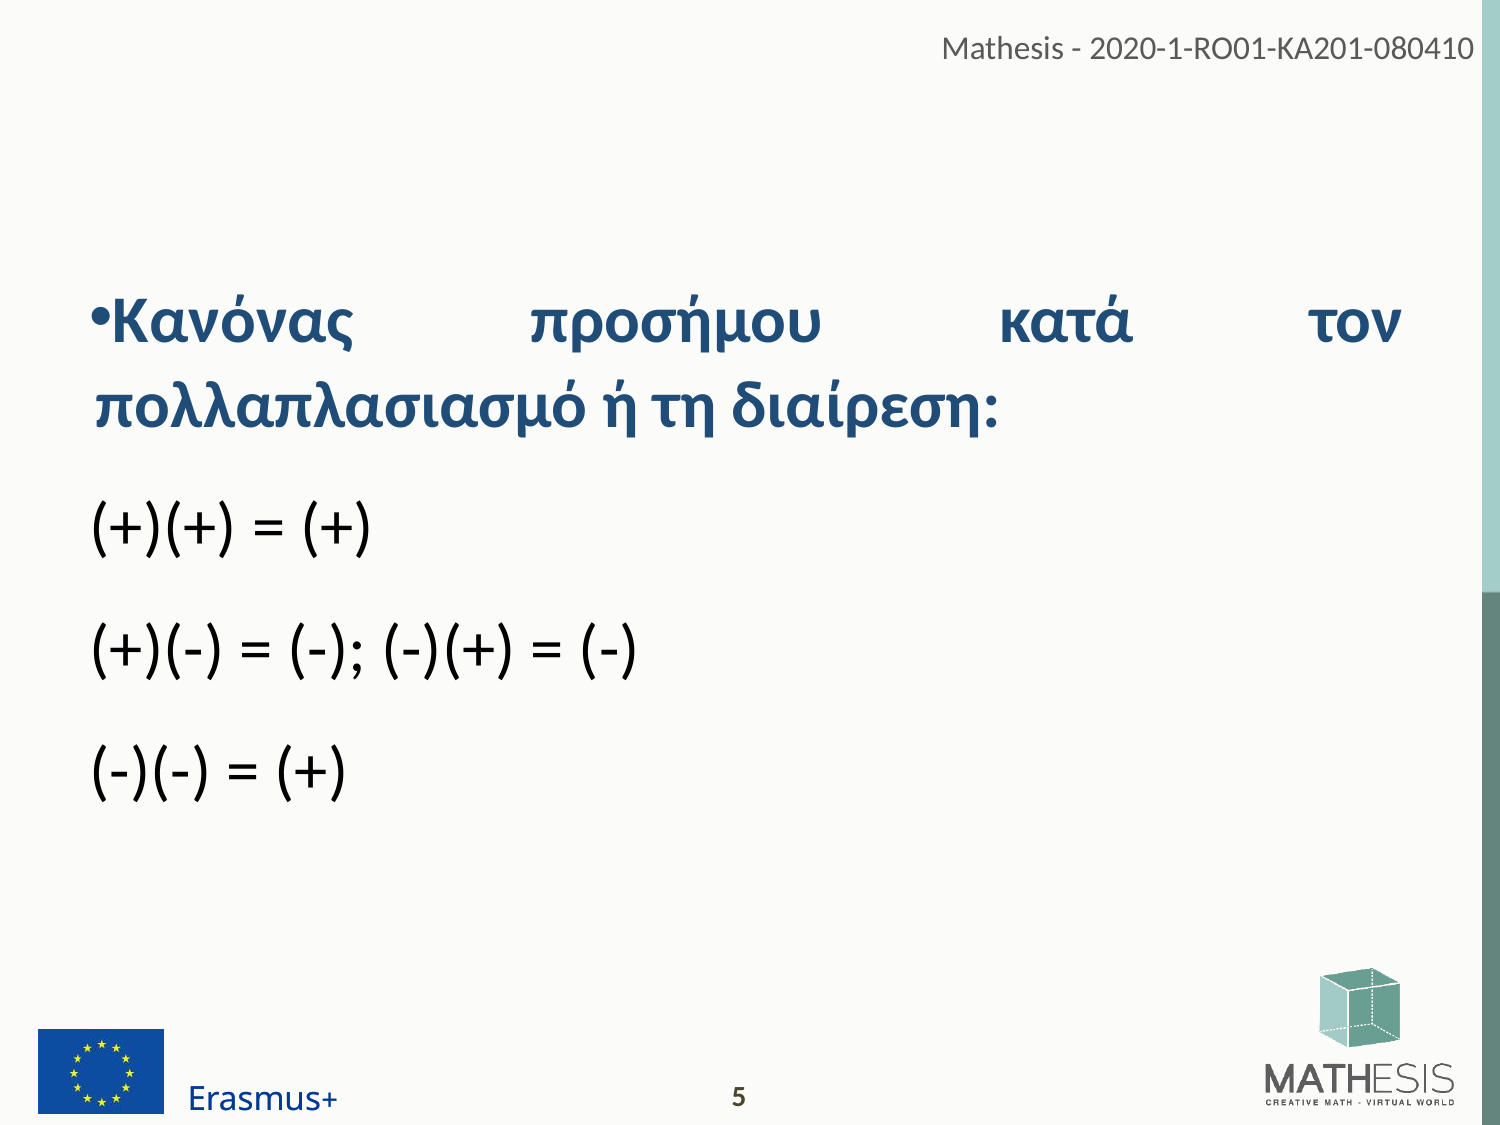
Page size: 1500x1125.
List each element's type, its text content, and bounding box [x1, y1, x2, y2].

list Κανόνας προσήμου κατά τον πολλαπλασιασμό ή τη διαίρεση: (+)(+) = (+) (+)(-) = (-); (-)(+) = (-) (-)(-) = (+) [75, 262, 1425, 1005]
picture [38, 1029, 164, 1114]
